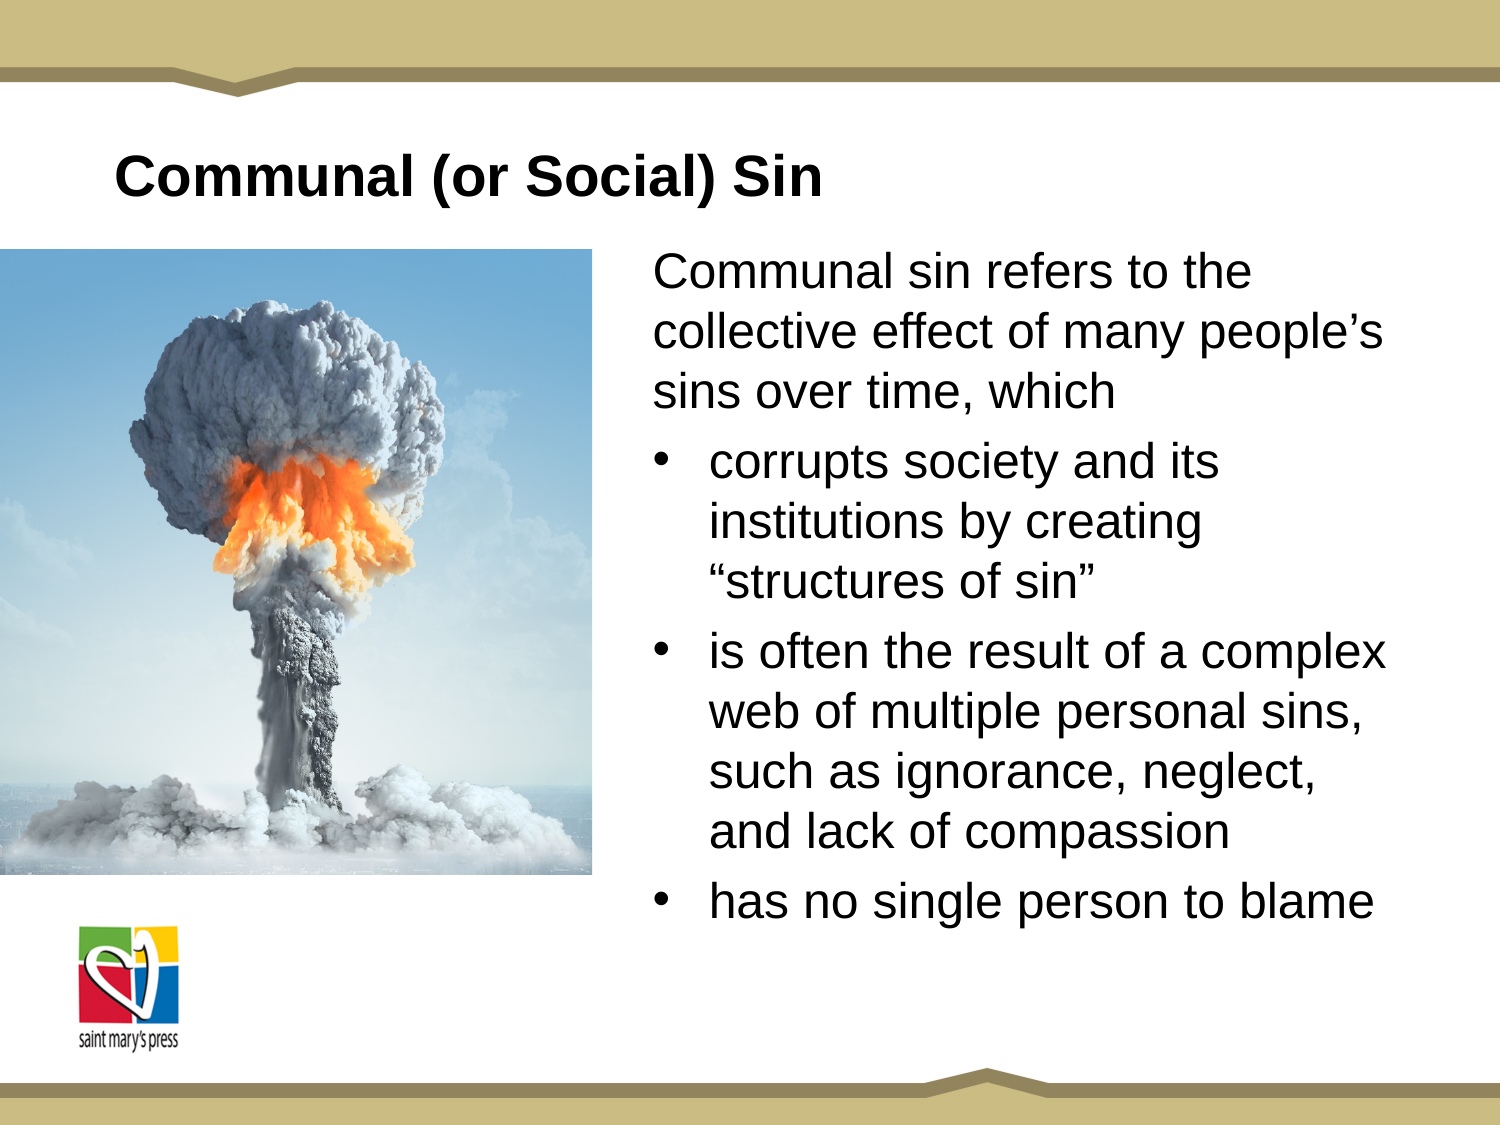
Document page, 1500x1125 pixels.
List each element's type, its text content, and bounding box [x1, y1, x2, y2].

title Communal (or Social) Sin [99, 129, 1450, 217]
picture [0, 0, 1500, 1125]
text_box Communal sin refers to the collective effect of many people’s sins over time, which corrupts society and its institutions by creating “structures of sin” is often the result of a complex web of multiple personal sins, such as ignorance, neglect, and lack of compassion has no single person to blame [637, 231, 1413, 1039]
